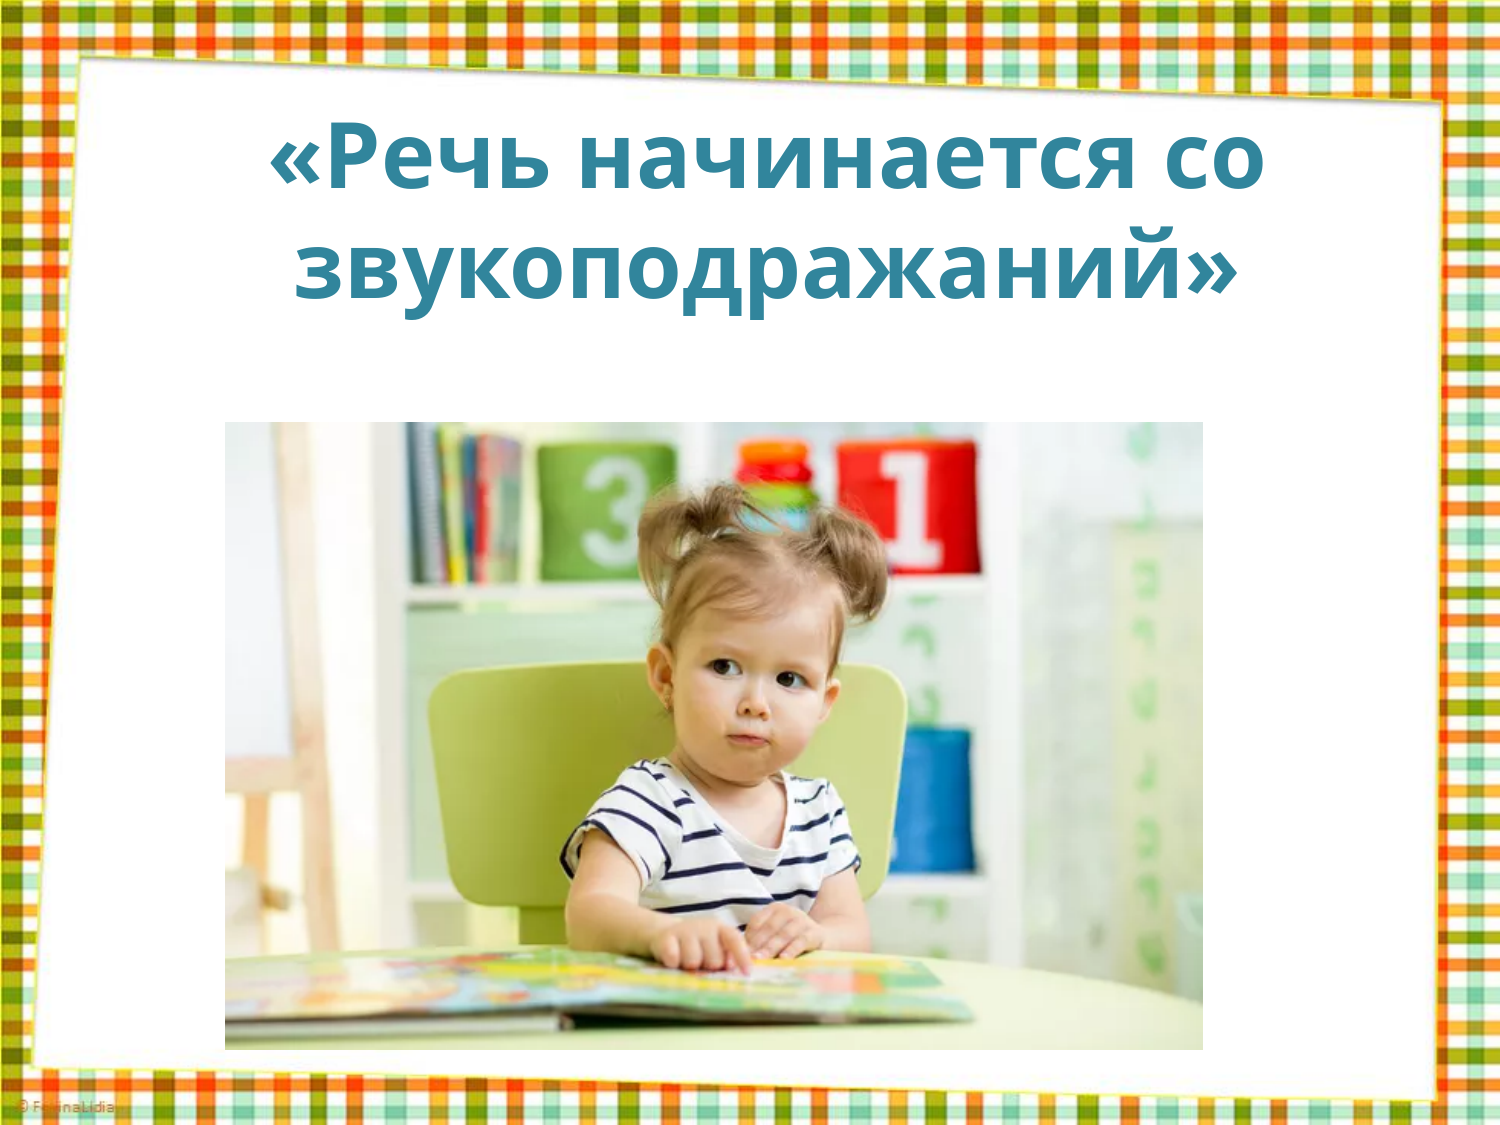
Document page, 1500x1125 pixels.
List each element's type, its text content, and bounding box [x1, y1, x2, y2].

text_box [177, 326, 1323, 1051]
picture [0, 0, 1500, 1125]
title «Речь начинается со звукоподражаний» [88, 90, 1447, 480]
